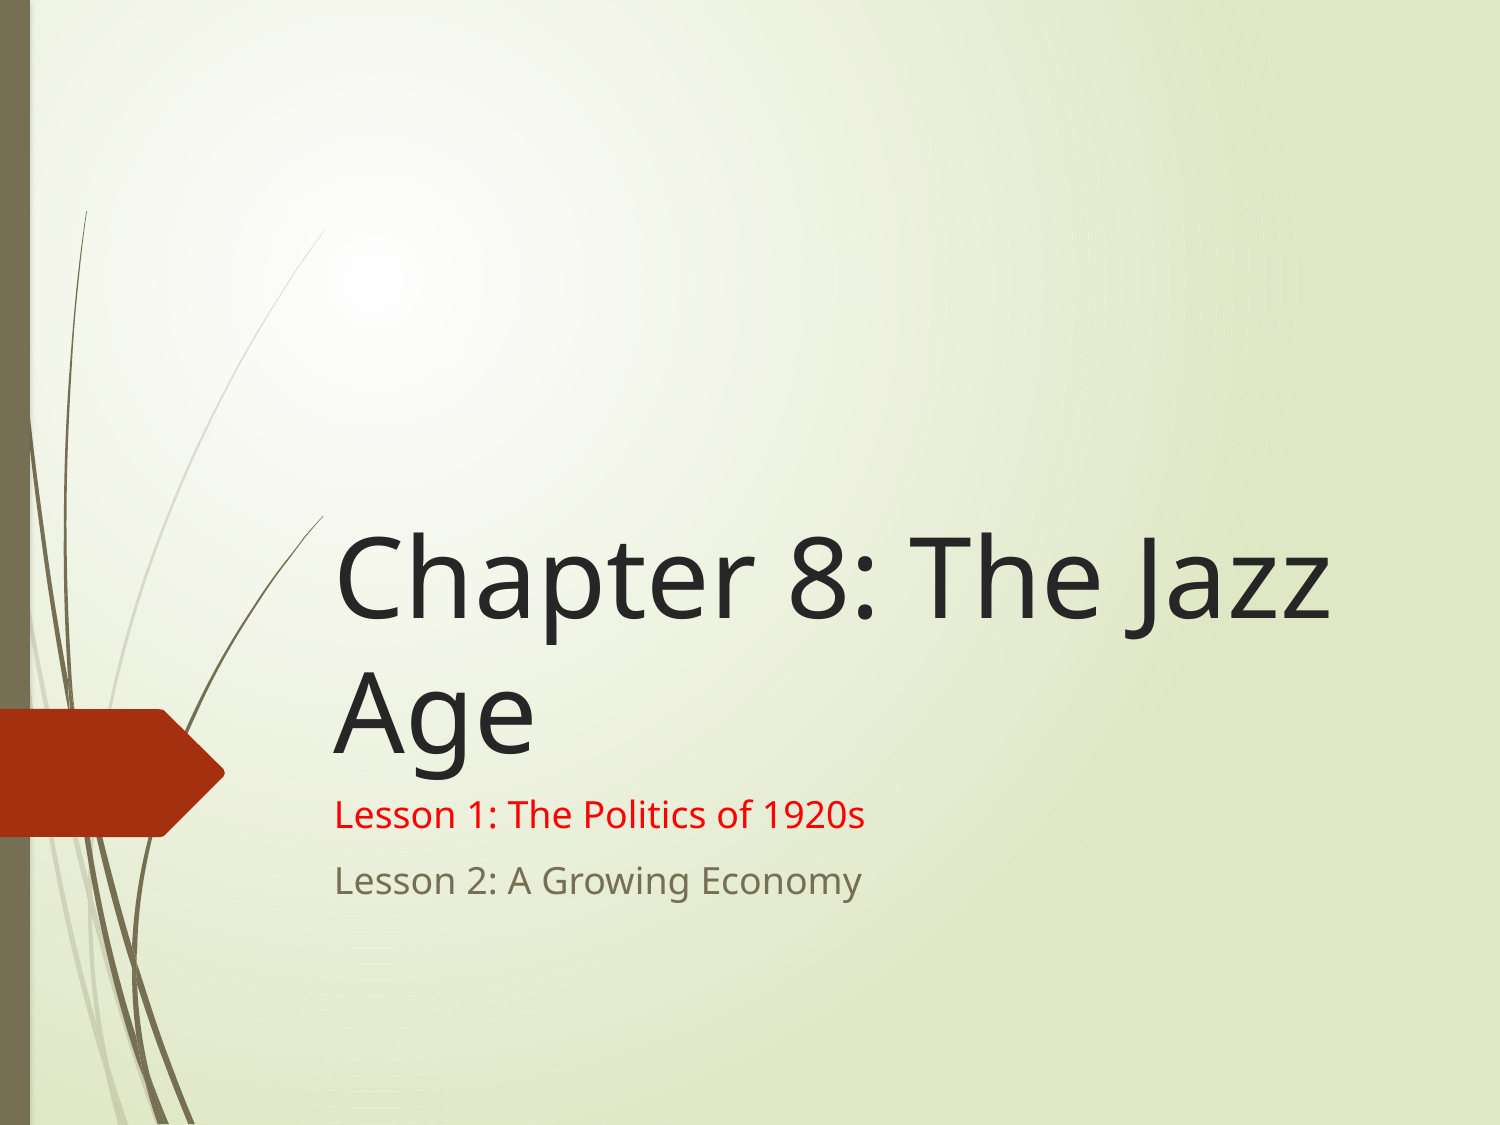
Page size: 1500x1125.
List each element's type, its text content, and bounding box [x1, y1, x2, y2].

title Chapter 8: The Jazz Age [318, 412, 1402, 783]
subtitle Lesson 1: The Politics of 1920s Lesson 2: A Growing Economy [318, 783, 1402, 969]
